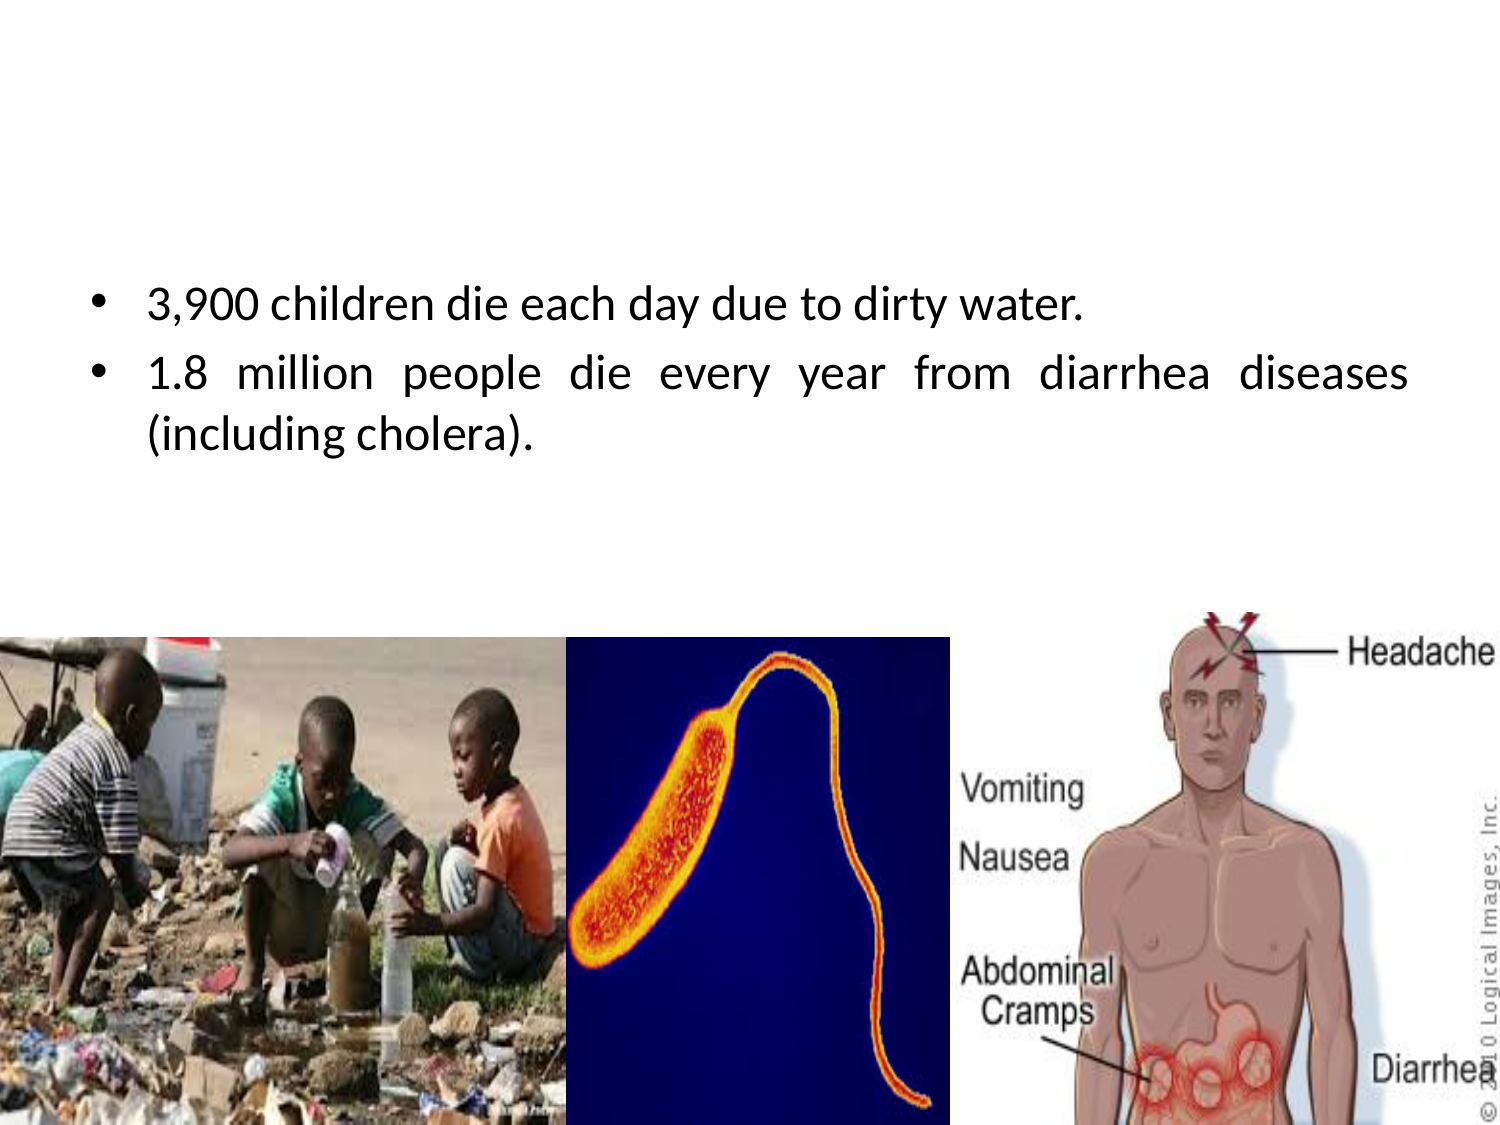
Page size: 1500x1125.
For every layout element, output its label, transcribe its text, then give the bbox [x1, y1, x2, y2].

list 3,900 children die each day due to dirty water. 1.8 million people die every year from diarrhea diseases (including cholera). [75, 262, 1425, 635]
picture [0, 612, 1500, 1125]
